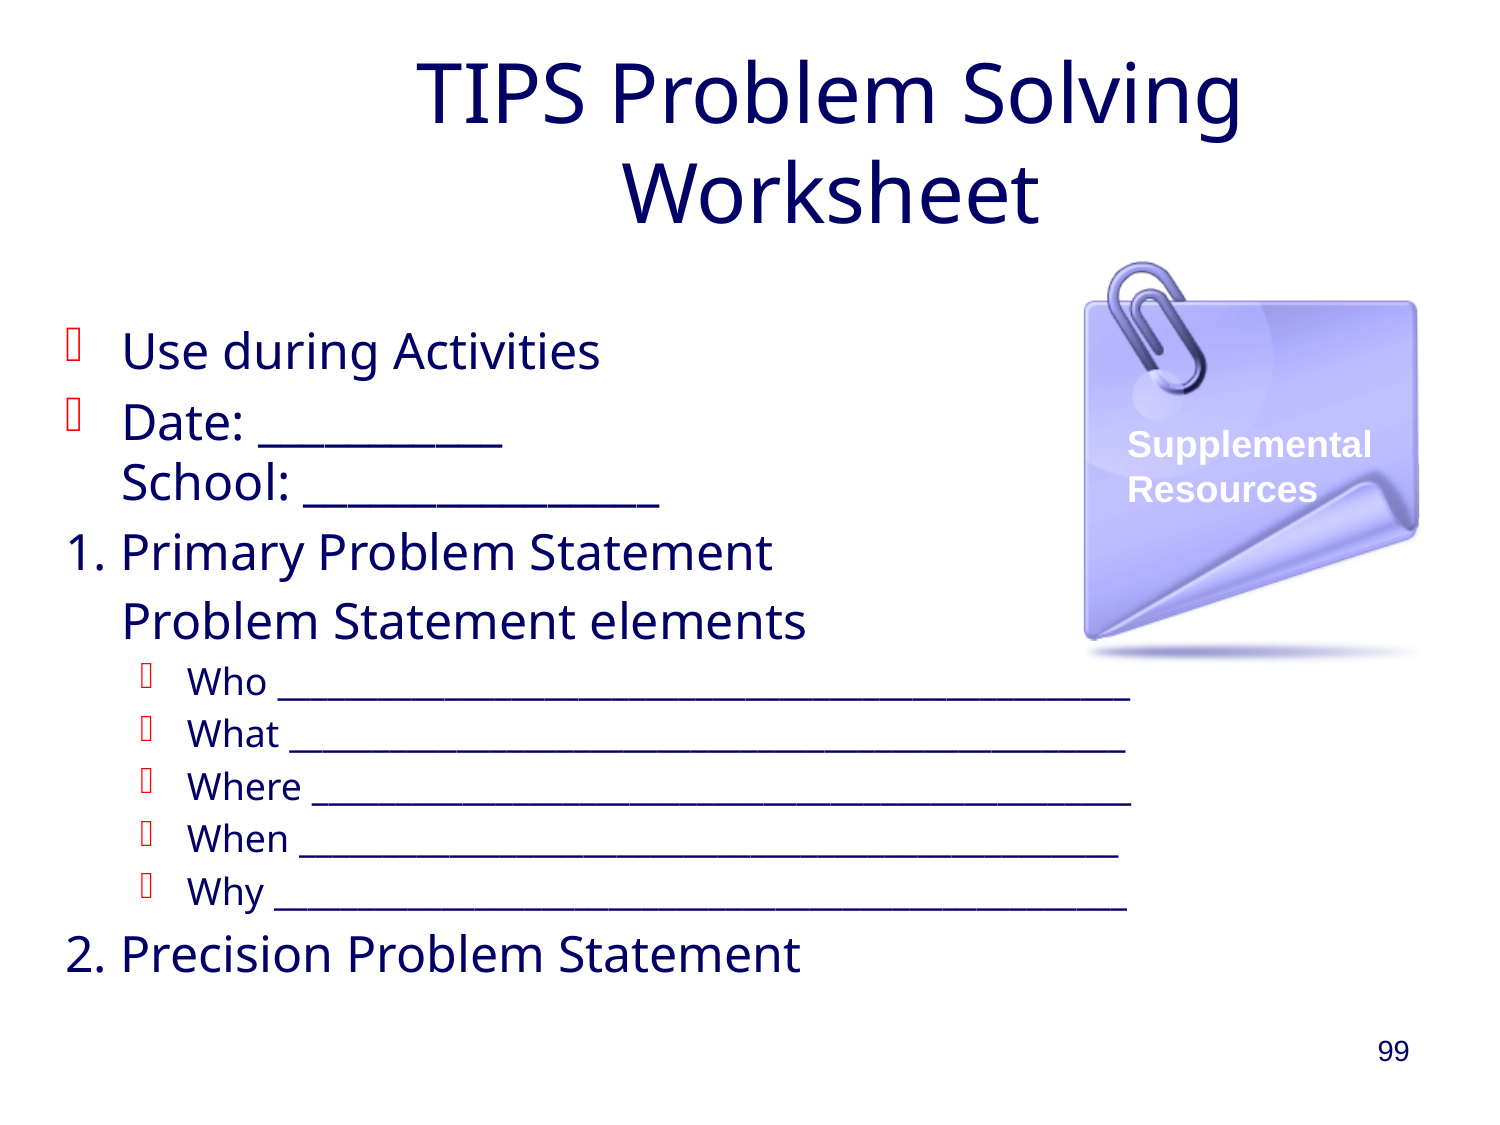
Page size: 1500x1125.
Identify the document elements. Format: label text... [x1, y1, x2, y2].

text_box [1012, 224, 1463, 676]
slide_number 99 [1074, 1024, 1426, 1103]
list Use during Activities Date: ___________ School: ________________ 1. Primary Problem Statement Problem Statement elements Who ___________________________________________________ What __________________________________________________ Where _________________________________________________ When _________________________________________________ Why ___________________________________________________ 2. Precision Problem Statement [49, 312, 1500, 1125]
title TIPS Problem Solving Worksheet [237, 37, 1426, 243]
